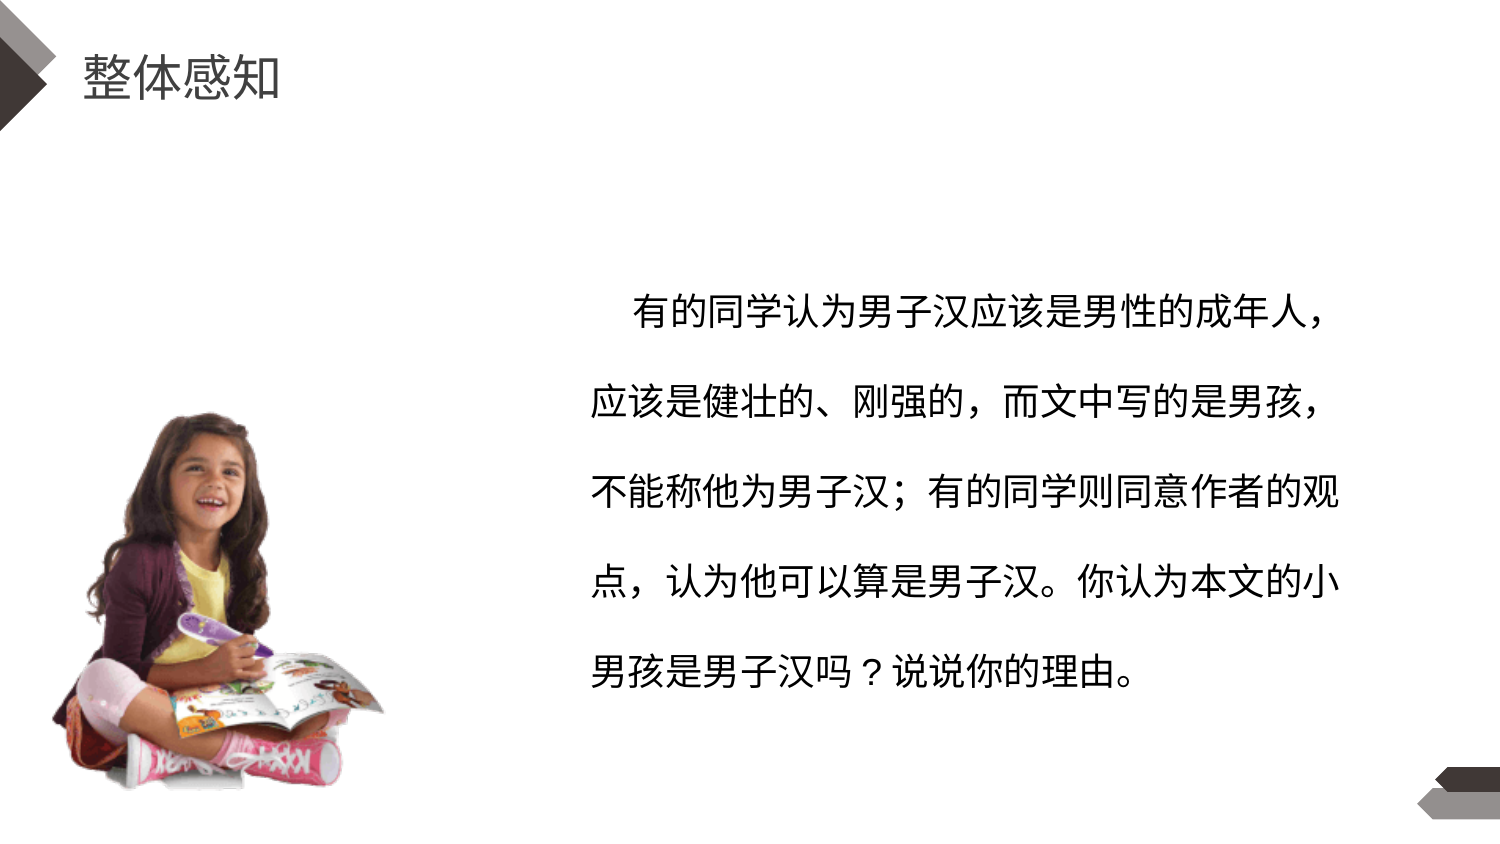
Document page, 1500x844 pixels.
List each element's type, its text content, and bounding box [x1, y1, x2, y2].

text_box 有的同学认为男子汉应该是男性的成年人，应该是健壮的、刚强的，而文中写的是男孩，不能称他为男子汉；有的同学则同意作者的观点，认为他可以算是男子汉。你认为本文的小男孩是男子汉吗?说说你的理由。 [578, 237, 1359, 699]
text_box 整体感知 [71, 40, 579, 113]
picture [0, 354, 439, 844]
